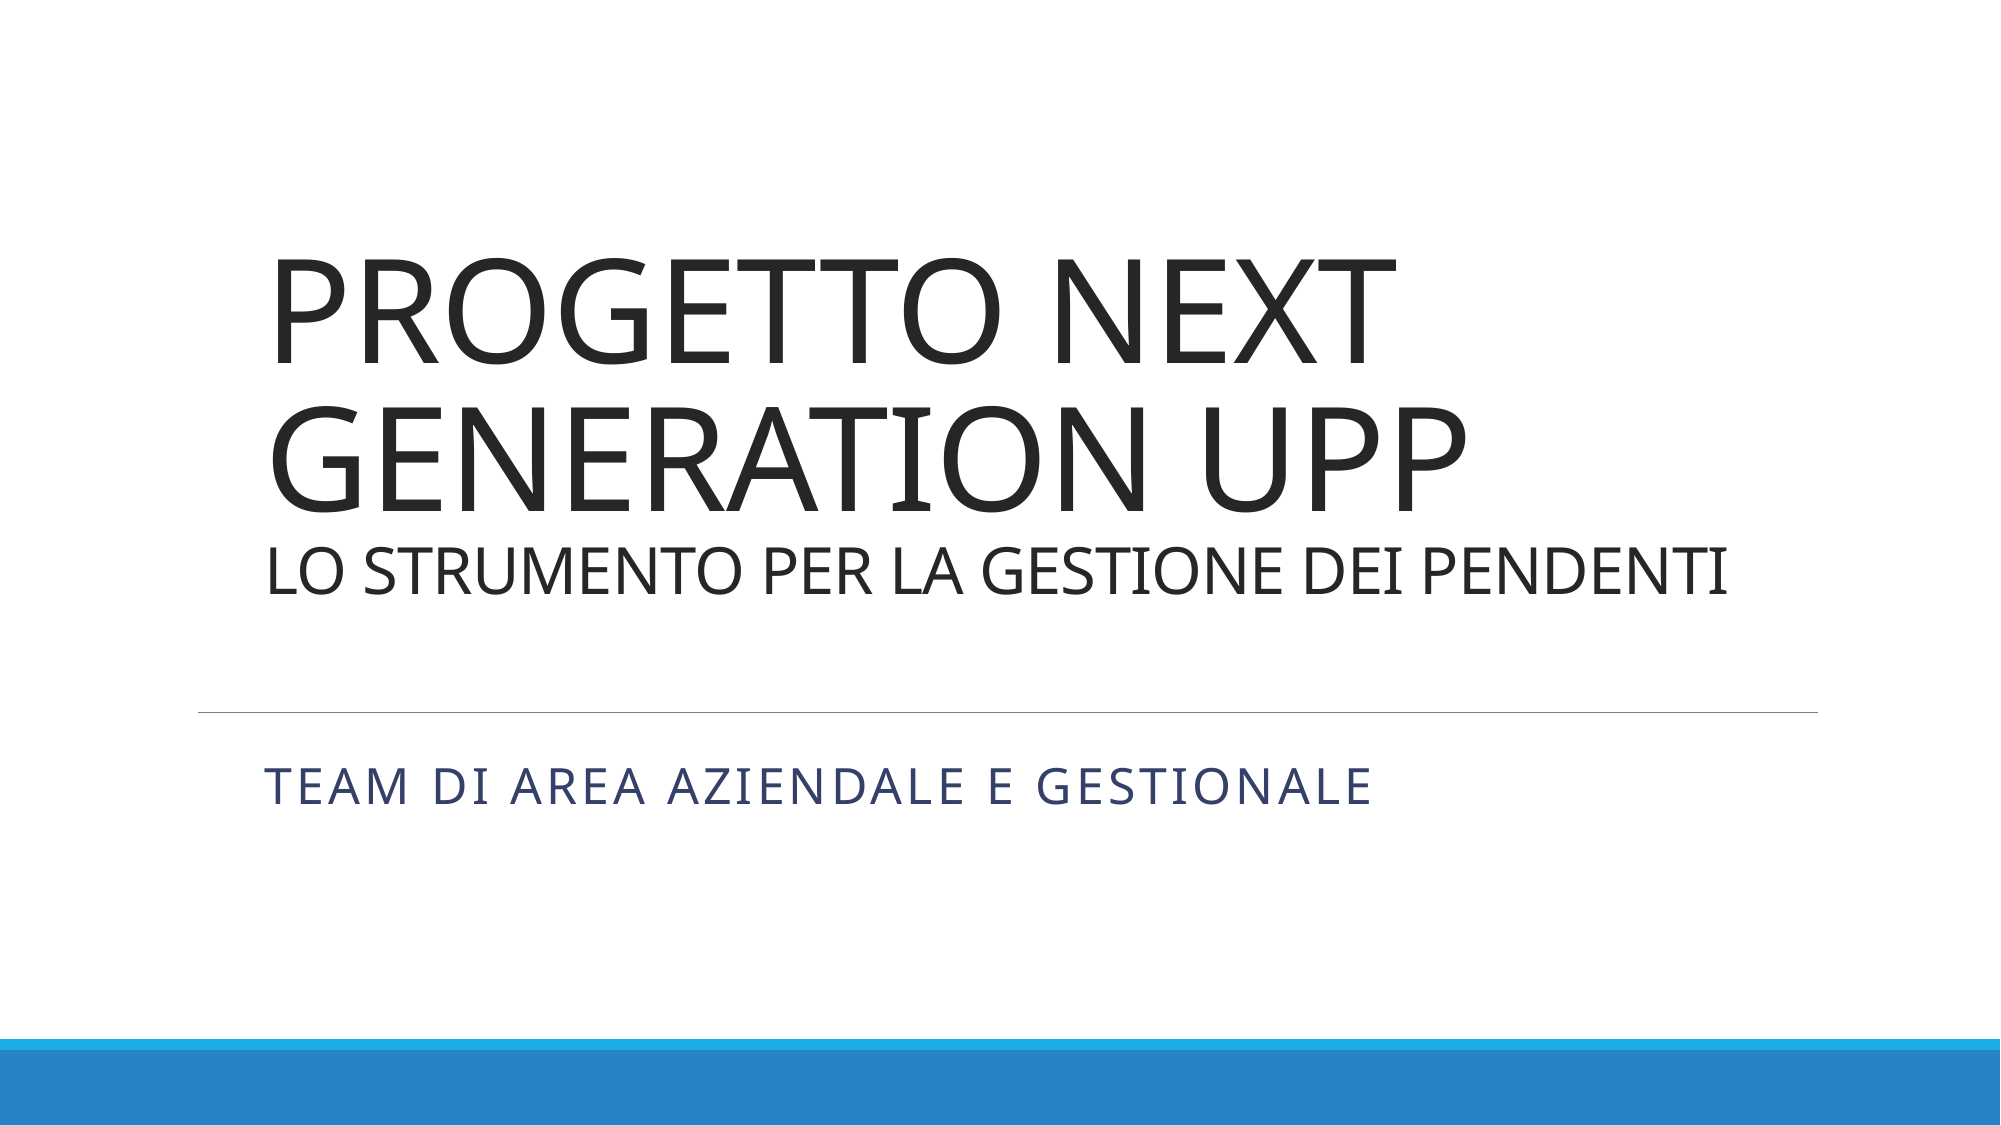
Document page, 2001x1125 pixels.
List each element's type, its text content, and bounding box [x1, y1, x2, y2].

title PROGETTO NEXT GENERATION UPP LO STRUMENTO PER LA GESTIONE DEI PENDENTI [249, 184, 1750, 616]
subtitle Team di area aziendale e gestionale [249, 753, 1820, 941]
